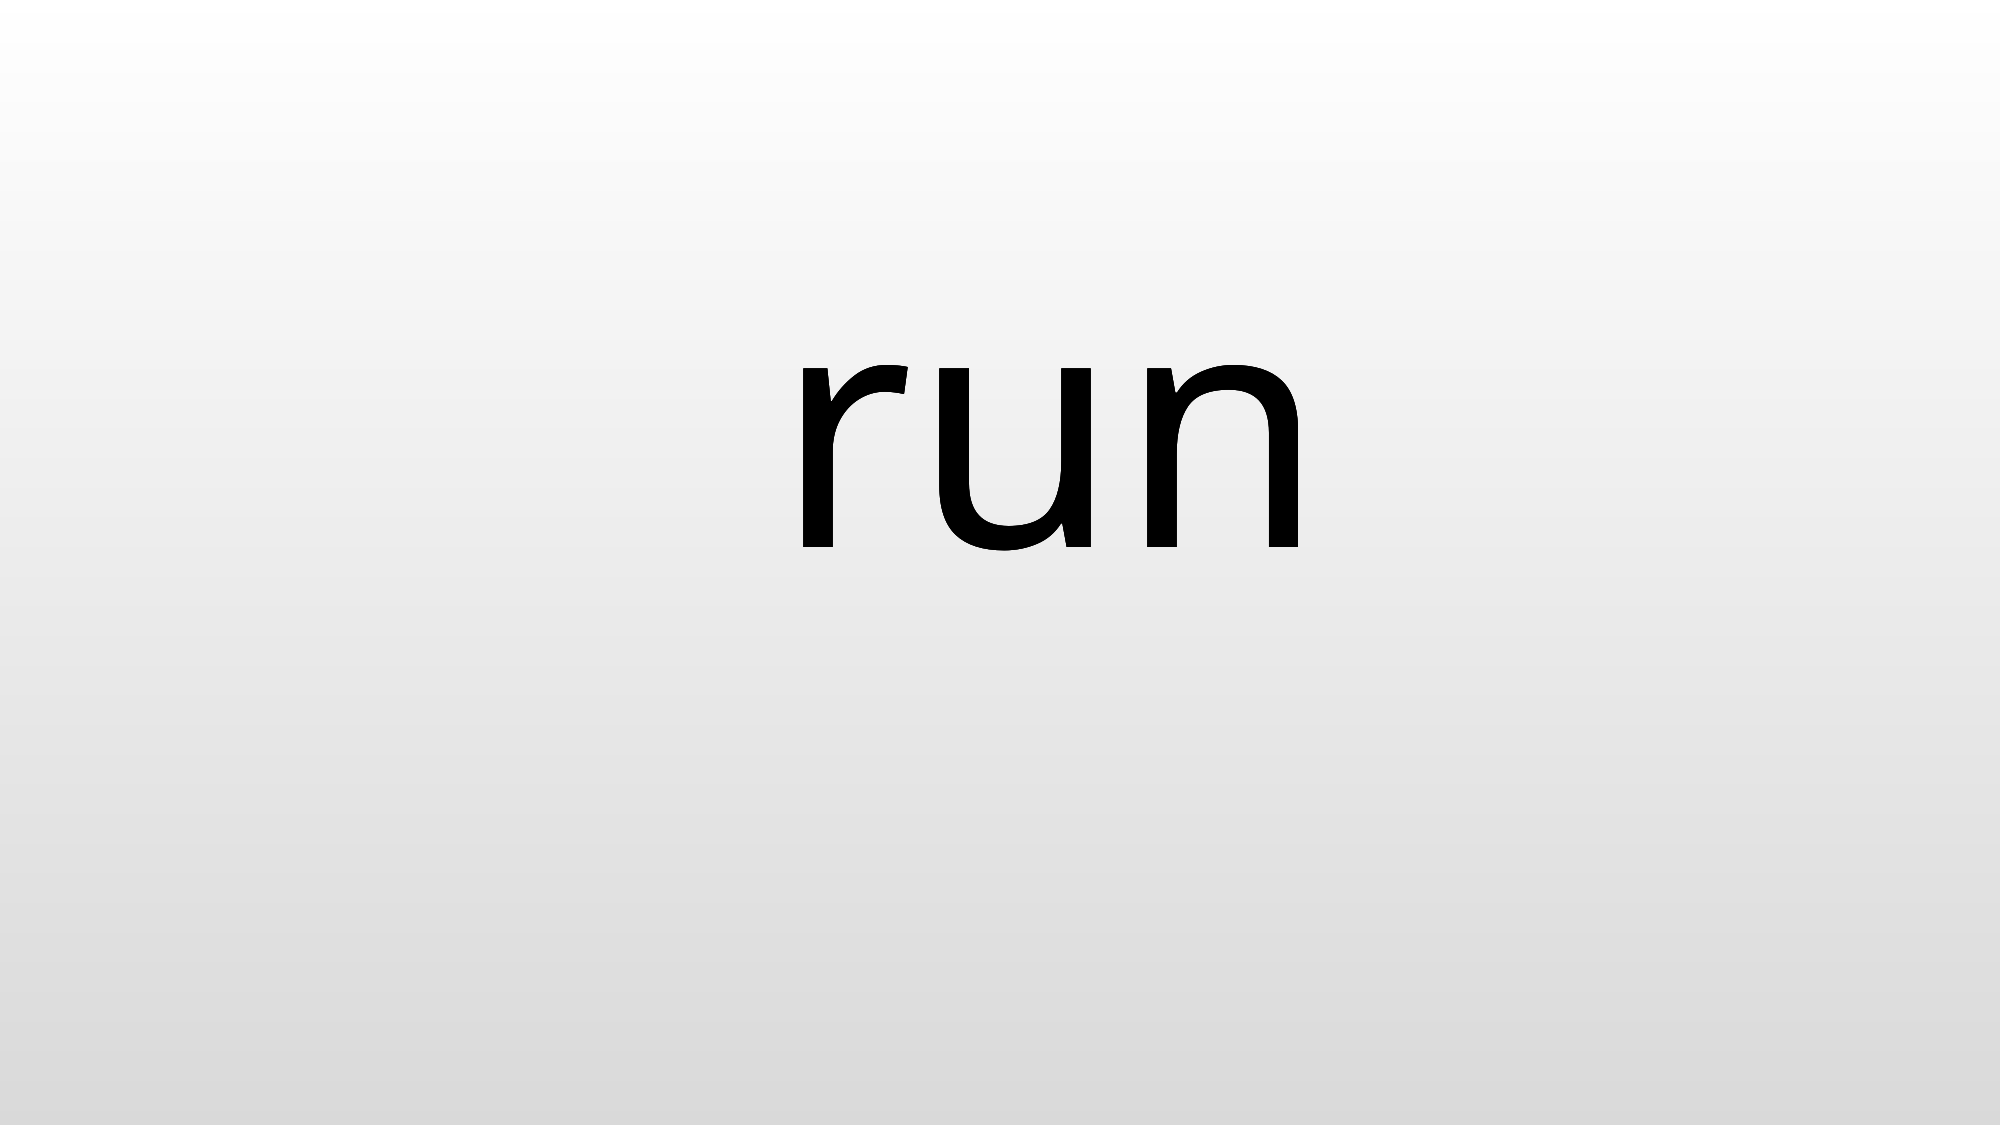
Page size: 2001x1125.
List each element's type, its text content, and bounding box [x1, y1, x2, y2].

text_box run [761, 206, 1798, 622]
